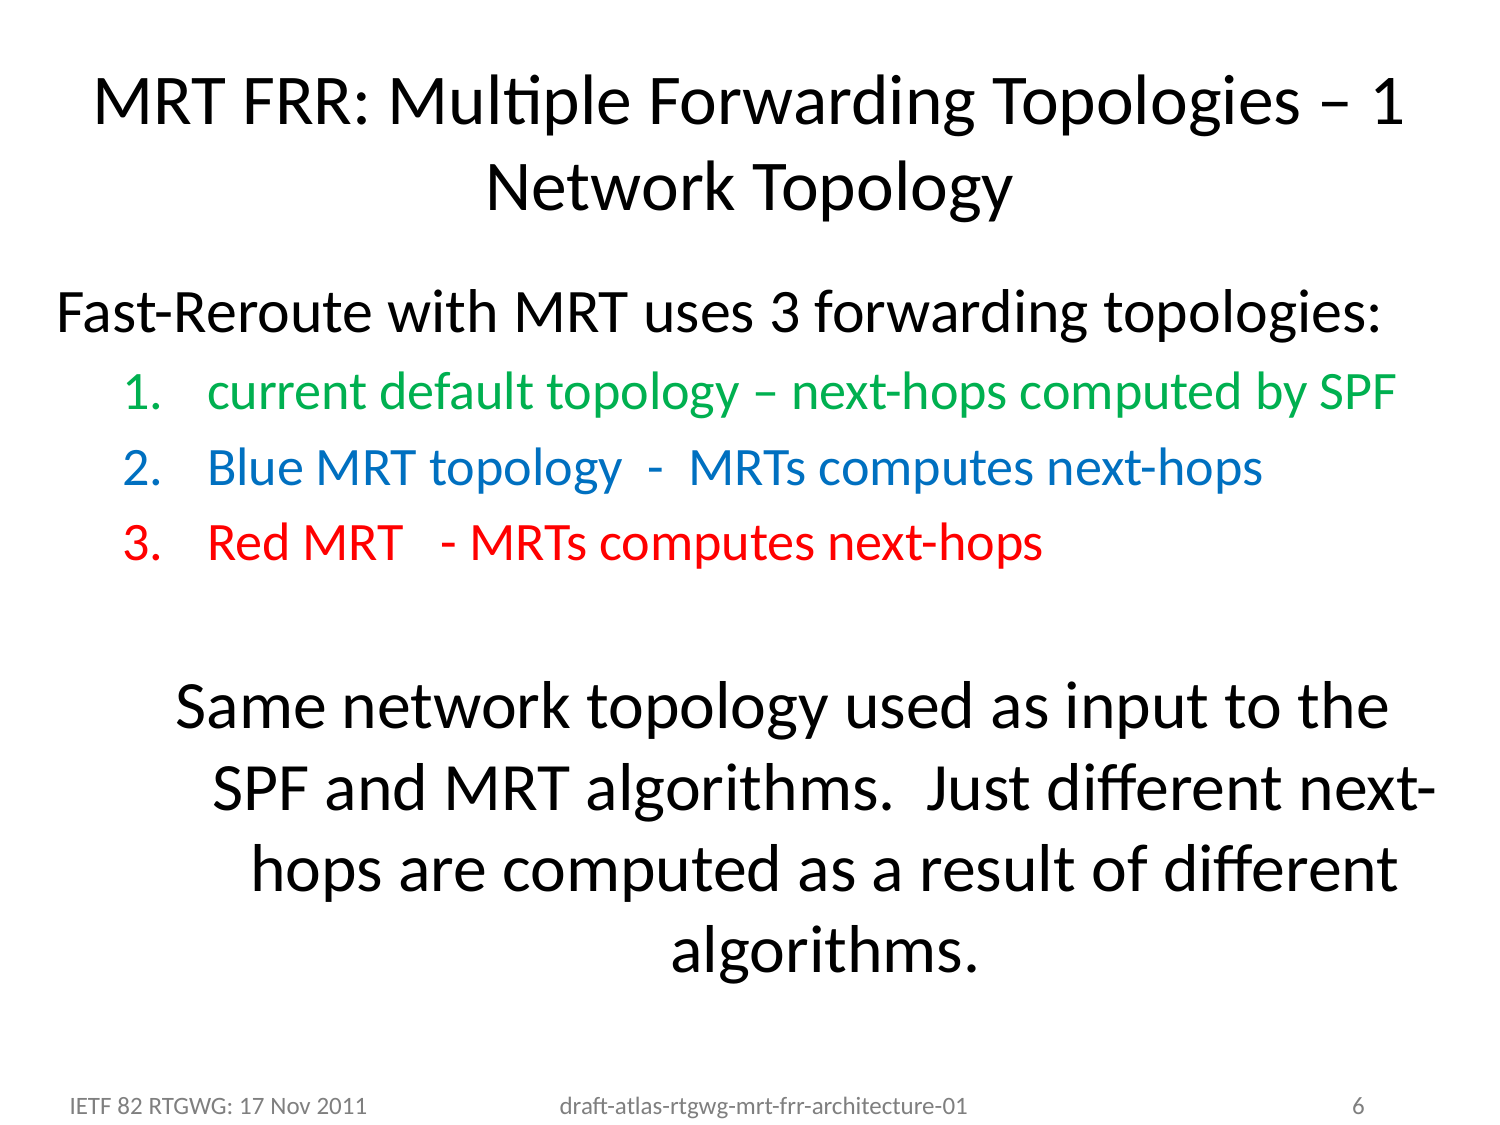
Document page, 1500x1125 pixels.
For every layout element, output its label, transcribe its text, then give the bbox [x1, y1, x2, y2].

list Fast-Reroute with MRT uses 3 forwarding topologies: current default topology – next-hops computed by SPF Blue MRT topology - MRTs computes next-hops Red MRT - MRTs computes next-hops Same network topology used as input to the SPF and MRT algorithms. Just different next-hops are computed as a result of different algorithms. [41, 262, 1459, 1005]
title MRT FRR: Multiple Forwarding Topologies – 1 Network Topology [75, 45, 1425, 233]
